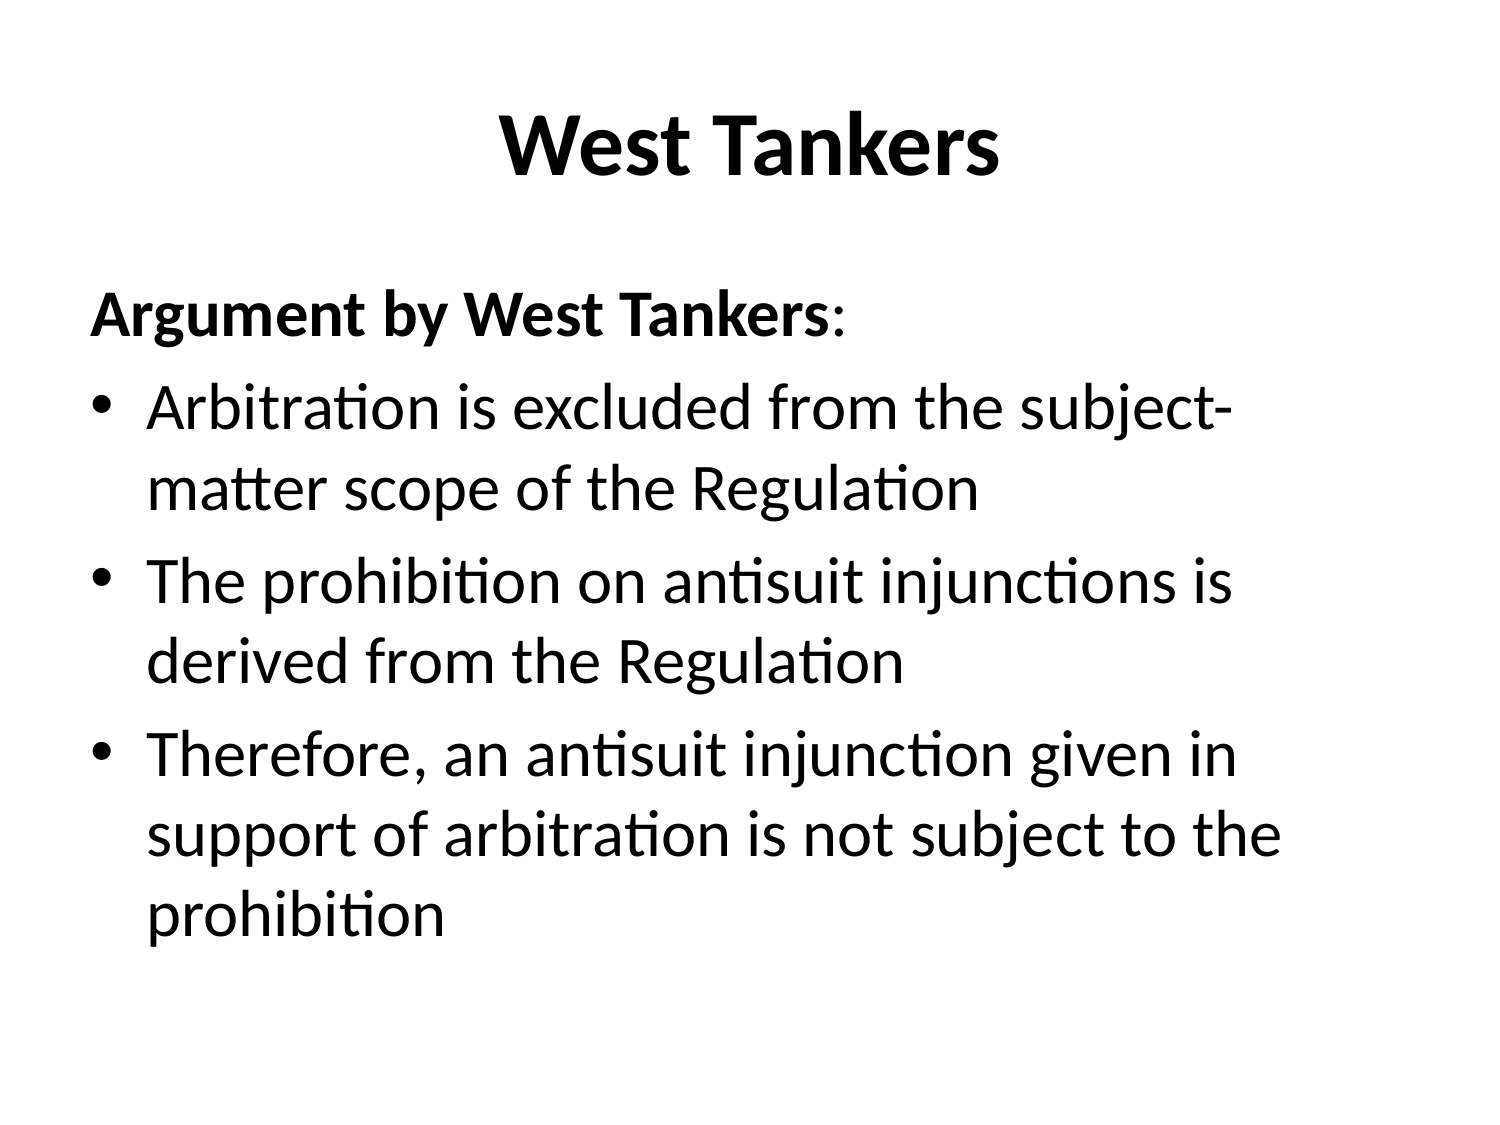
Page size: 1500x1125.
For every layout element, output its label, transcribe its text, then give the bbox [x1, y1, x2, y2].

list Argument by West Tankers: Arbitration is excluded from the subject-matter scope of the Regulation The prohibition on antisuit injunctions is derived from the Regulation Therefore, an antisuit injunction given in support of arbitration is not subject to the prohibition [75, 262, 1425, 1005]
title West Tankers [75, 45, 1425, 233]
